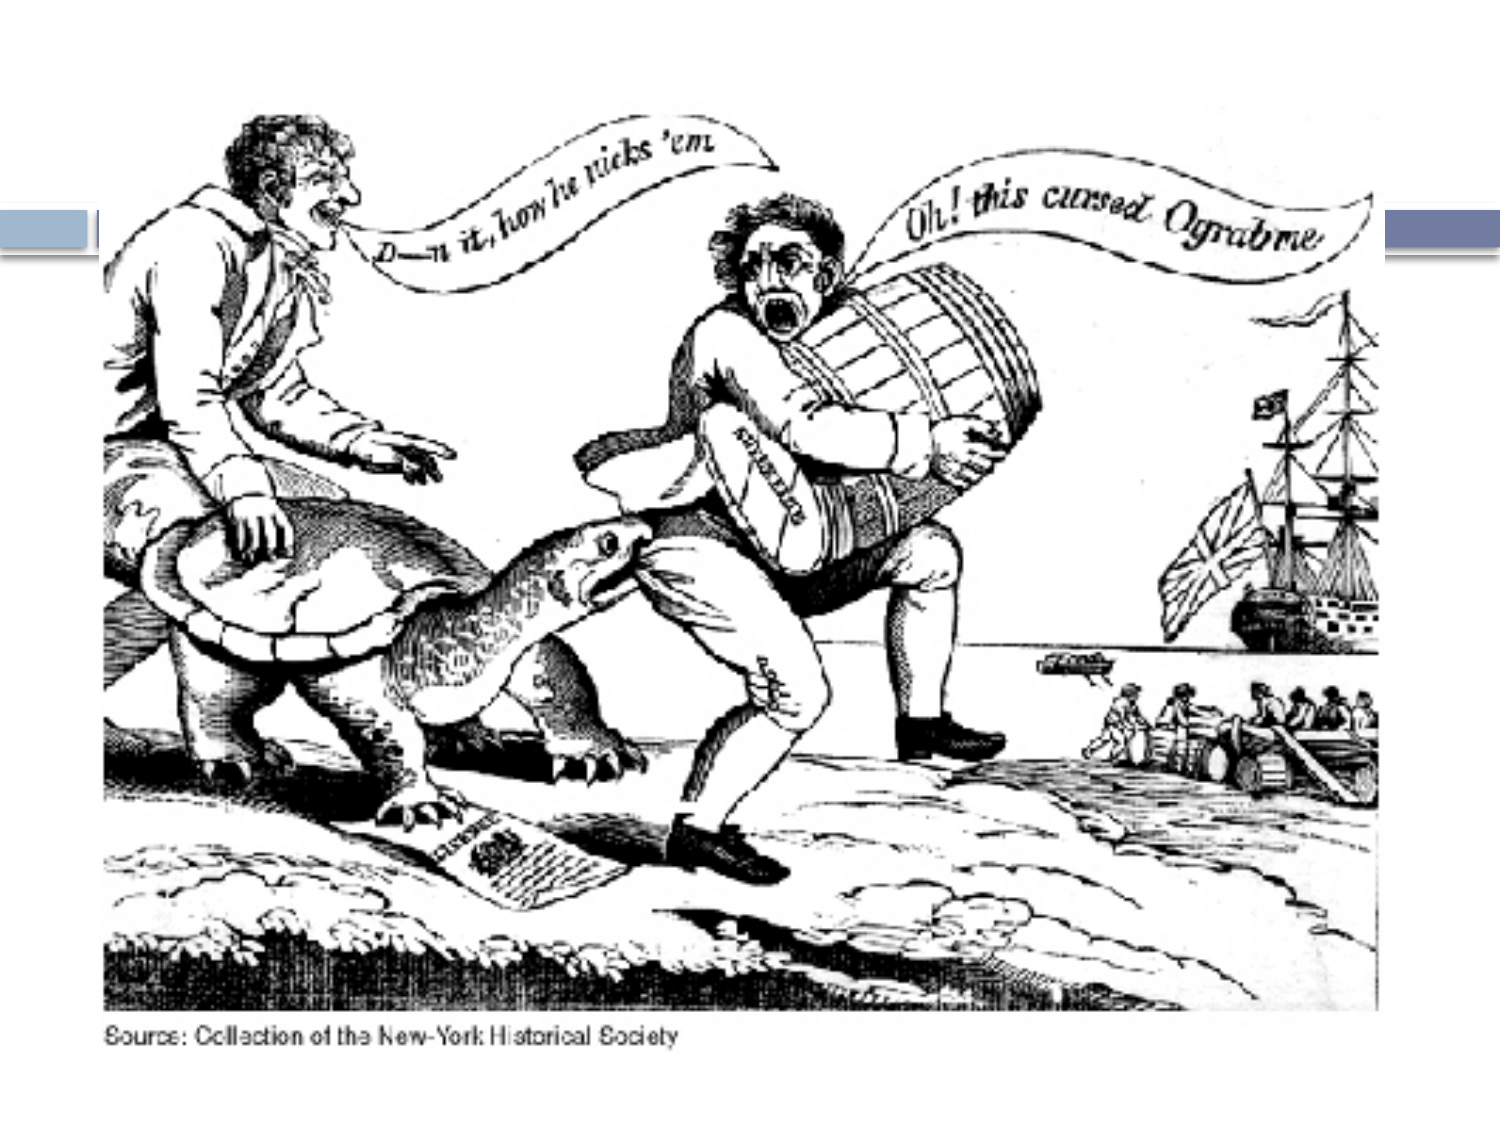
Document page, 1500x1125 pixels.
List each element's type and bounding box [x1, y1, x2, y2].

list [99, 99, 1385, 1061]
